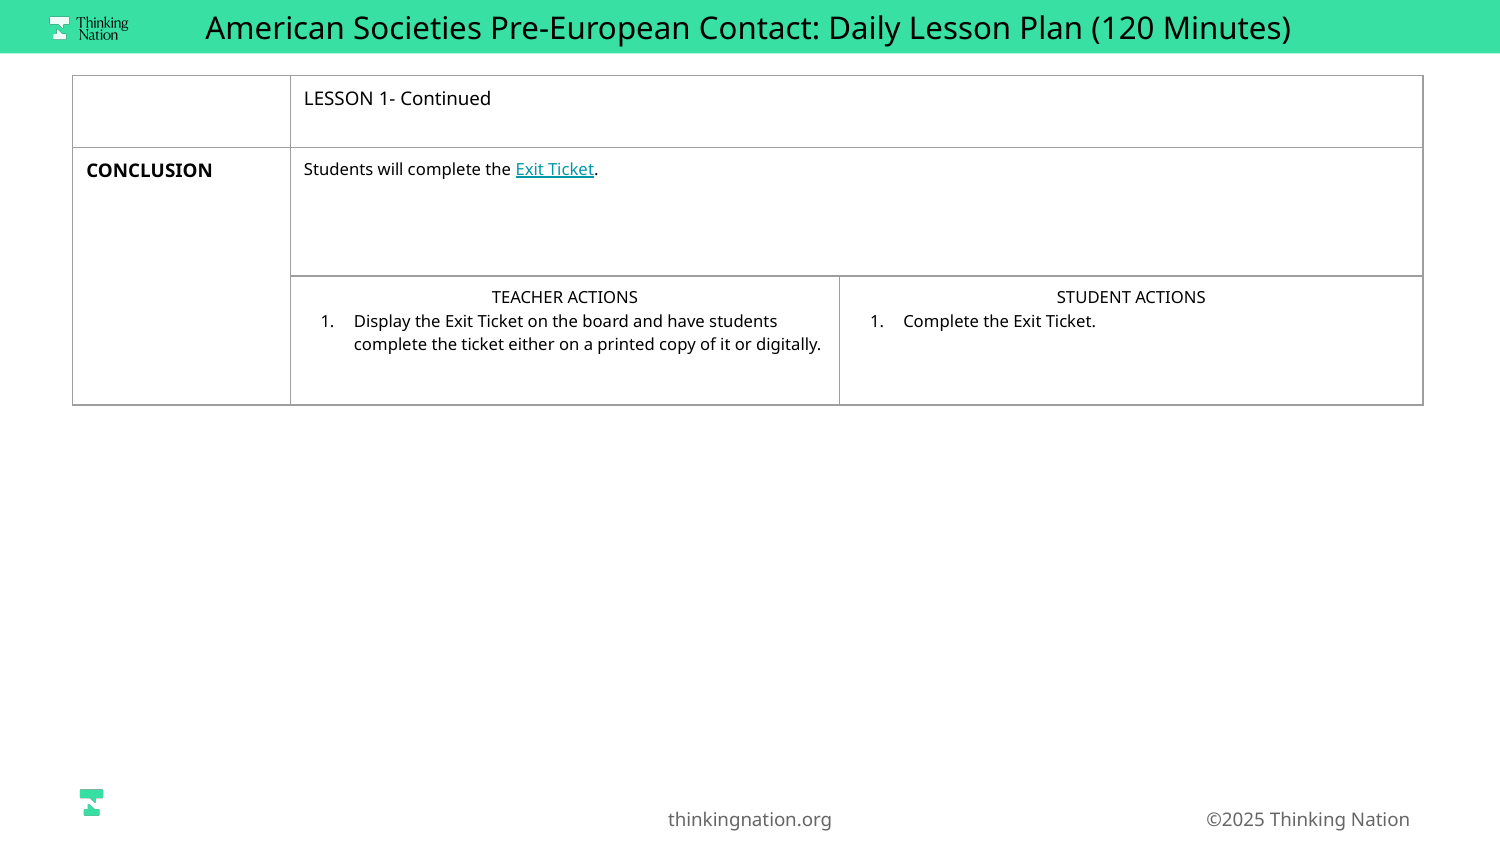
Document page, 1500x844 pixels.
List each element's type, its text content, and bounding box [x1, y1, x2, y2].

table_cell CONCLUSION [73, 148, 290, 404]
table_cell STUDENT ACTIONS Complete the Exit Ticket. [840, 277, 1422, 404]
text_box thinkingnation.org [572, 794, 928, 821]
picture [41, 9, 131, 47]
table_header [73, 76, 290, 147]
table_cell Students will complete the Exit Ticket. [291, 148, 1422, 275]
table_header LESSON 1- Continued [291, 76, 1422, 147]
table_cell TEACHER ACTIONS Display the Exit Ticket on the board and have students complete the ticket either on a printed copy of it or digitally. [291, 277, 839, 404]
text_box ©2025 Thinking Nation [1067, 794, 1423, 821]
picture [73, 783, 110, 821]
text_box American Societies Pre-European Contact: Daily Lesson Plan (120 Minutes) [0, 0, 1500, 54]
